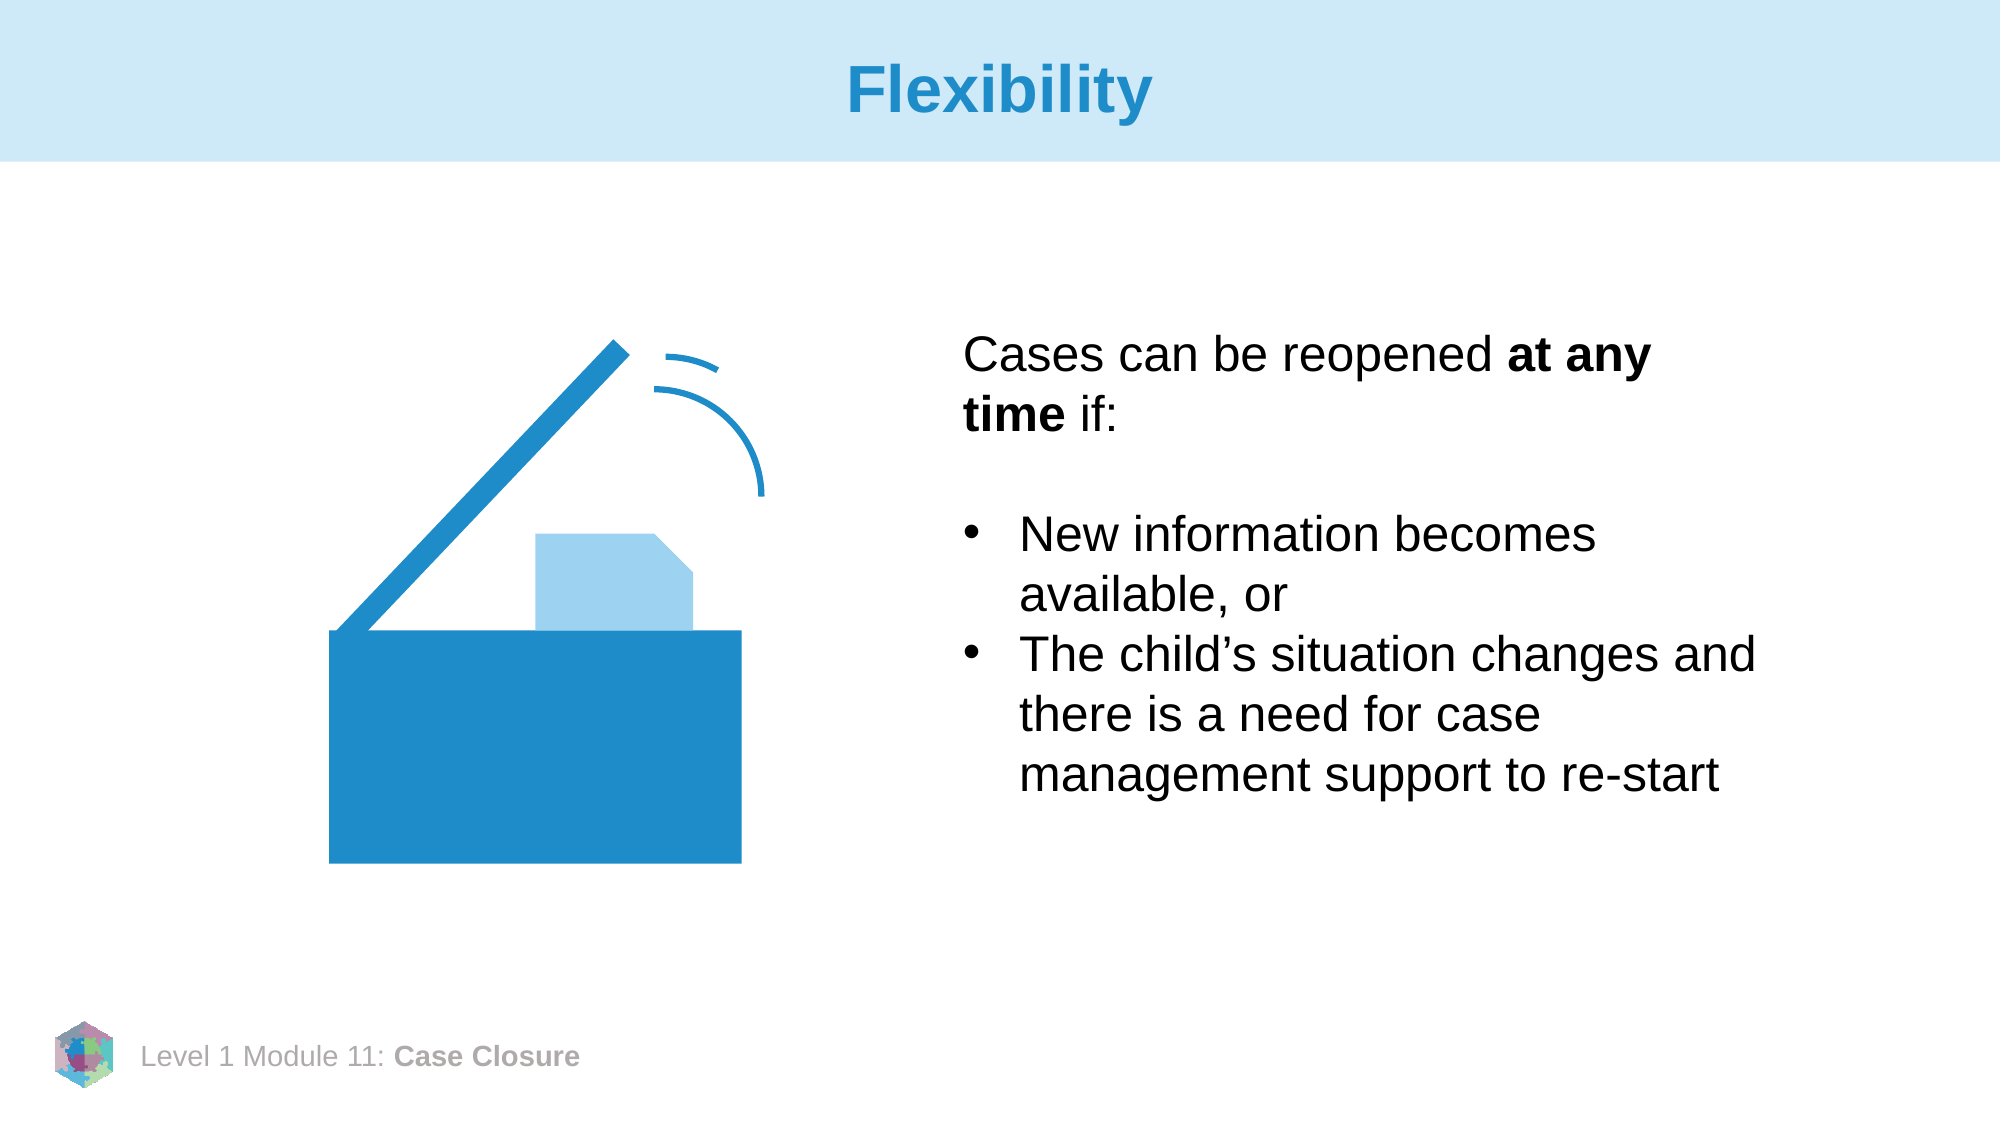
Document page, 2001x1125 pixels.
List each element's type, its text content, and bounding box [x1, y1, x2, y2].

text_box [742, 434, 762, 497]
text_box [329, 290, 742, 864]
title Flexibility [137, 19, 1863, 163]
picture [55, 1021, 113, 1088]
text_box Cases can be reopened at any time if: New information becomes available, or The child’s situation changes and there is a need for case management support to re-start [947, 314, 1784, 810]
